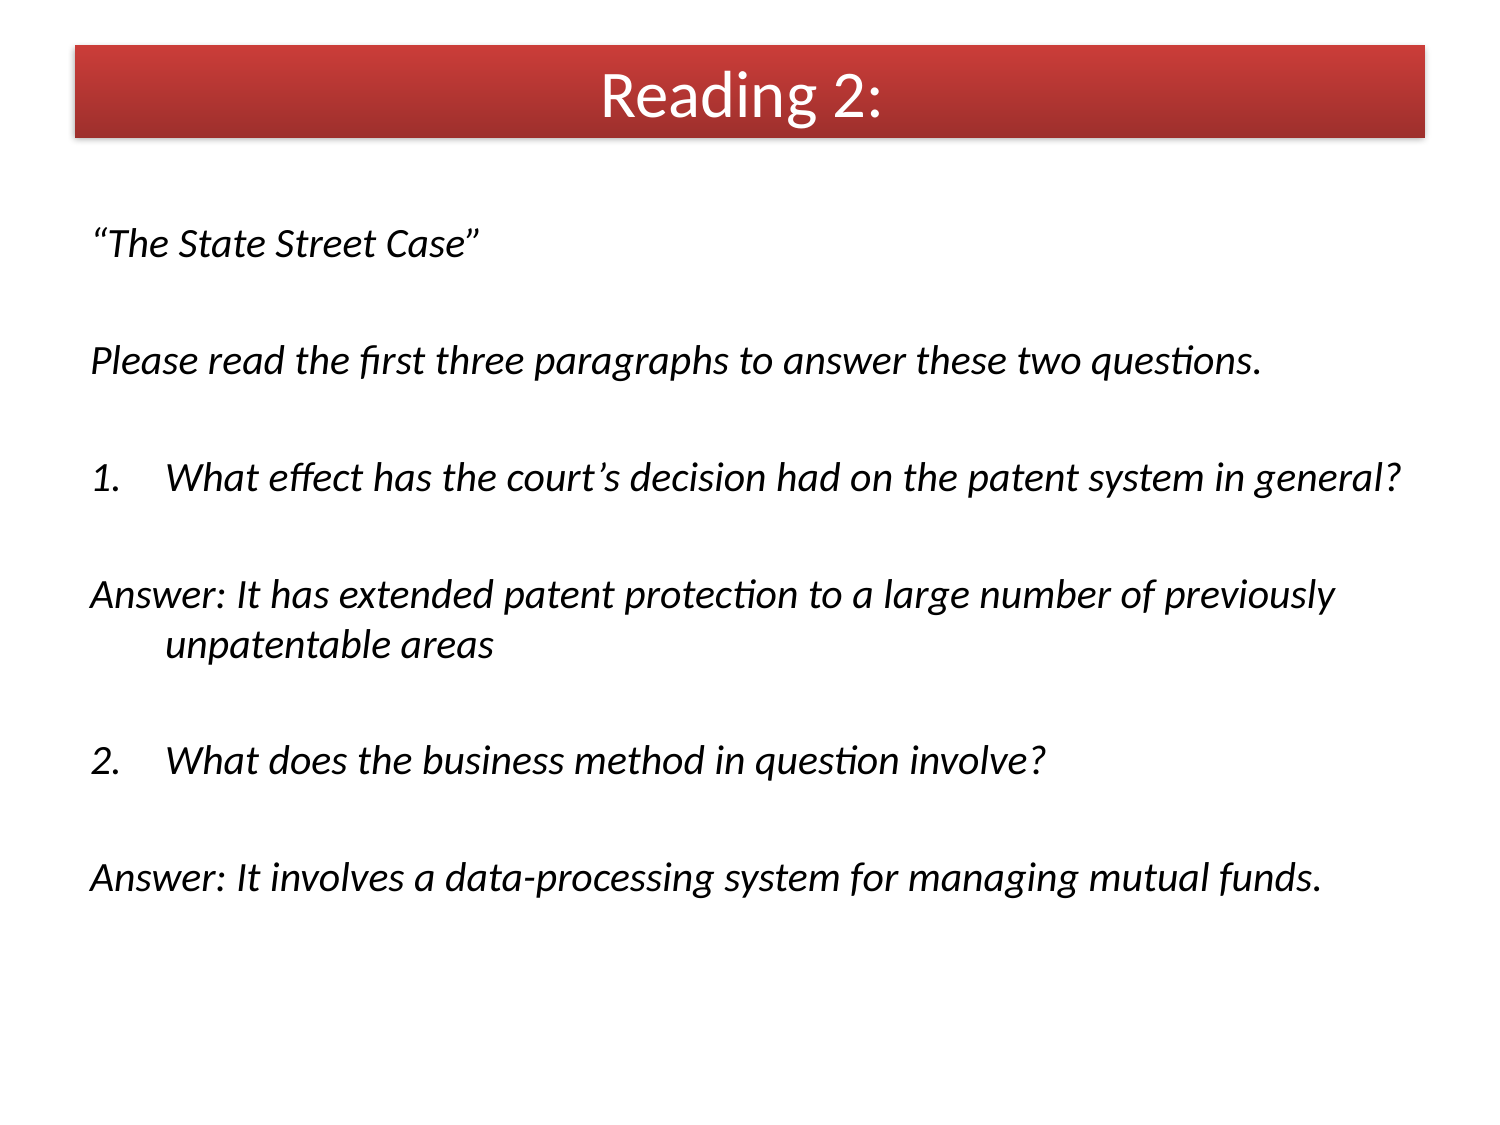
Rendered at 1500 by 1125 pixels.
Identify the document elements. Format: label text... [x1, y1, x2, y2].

list “The State Street Case” Please read the first three paragraphs to answer these two questions. What effect has the court’s decision had on the patent system in general? Answer: It has extended patent protection to a large number of previously unpatentable areas What does the business method in question involve? Answer: It involves a data-processing system for managing mutual funds. [75, 149, 1425, 1005]
title Reading 2: [75, 45, 1425, 138]
